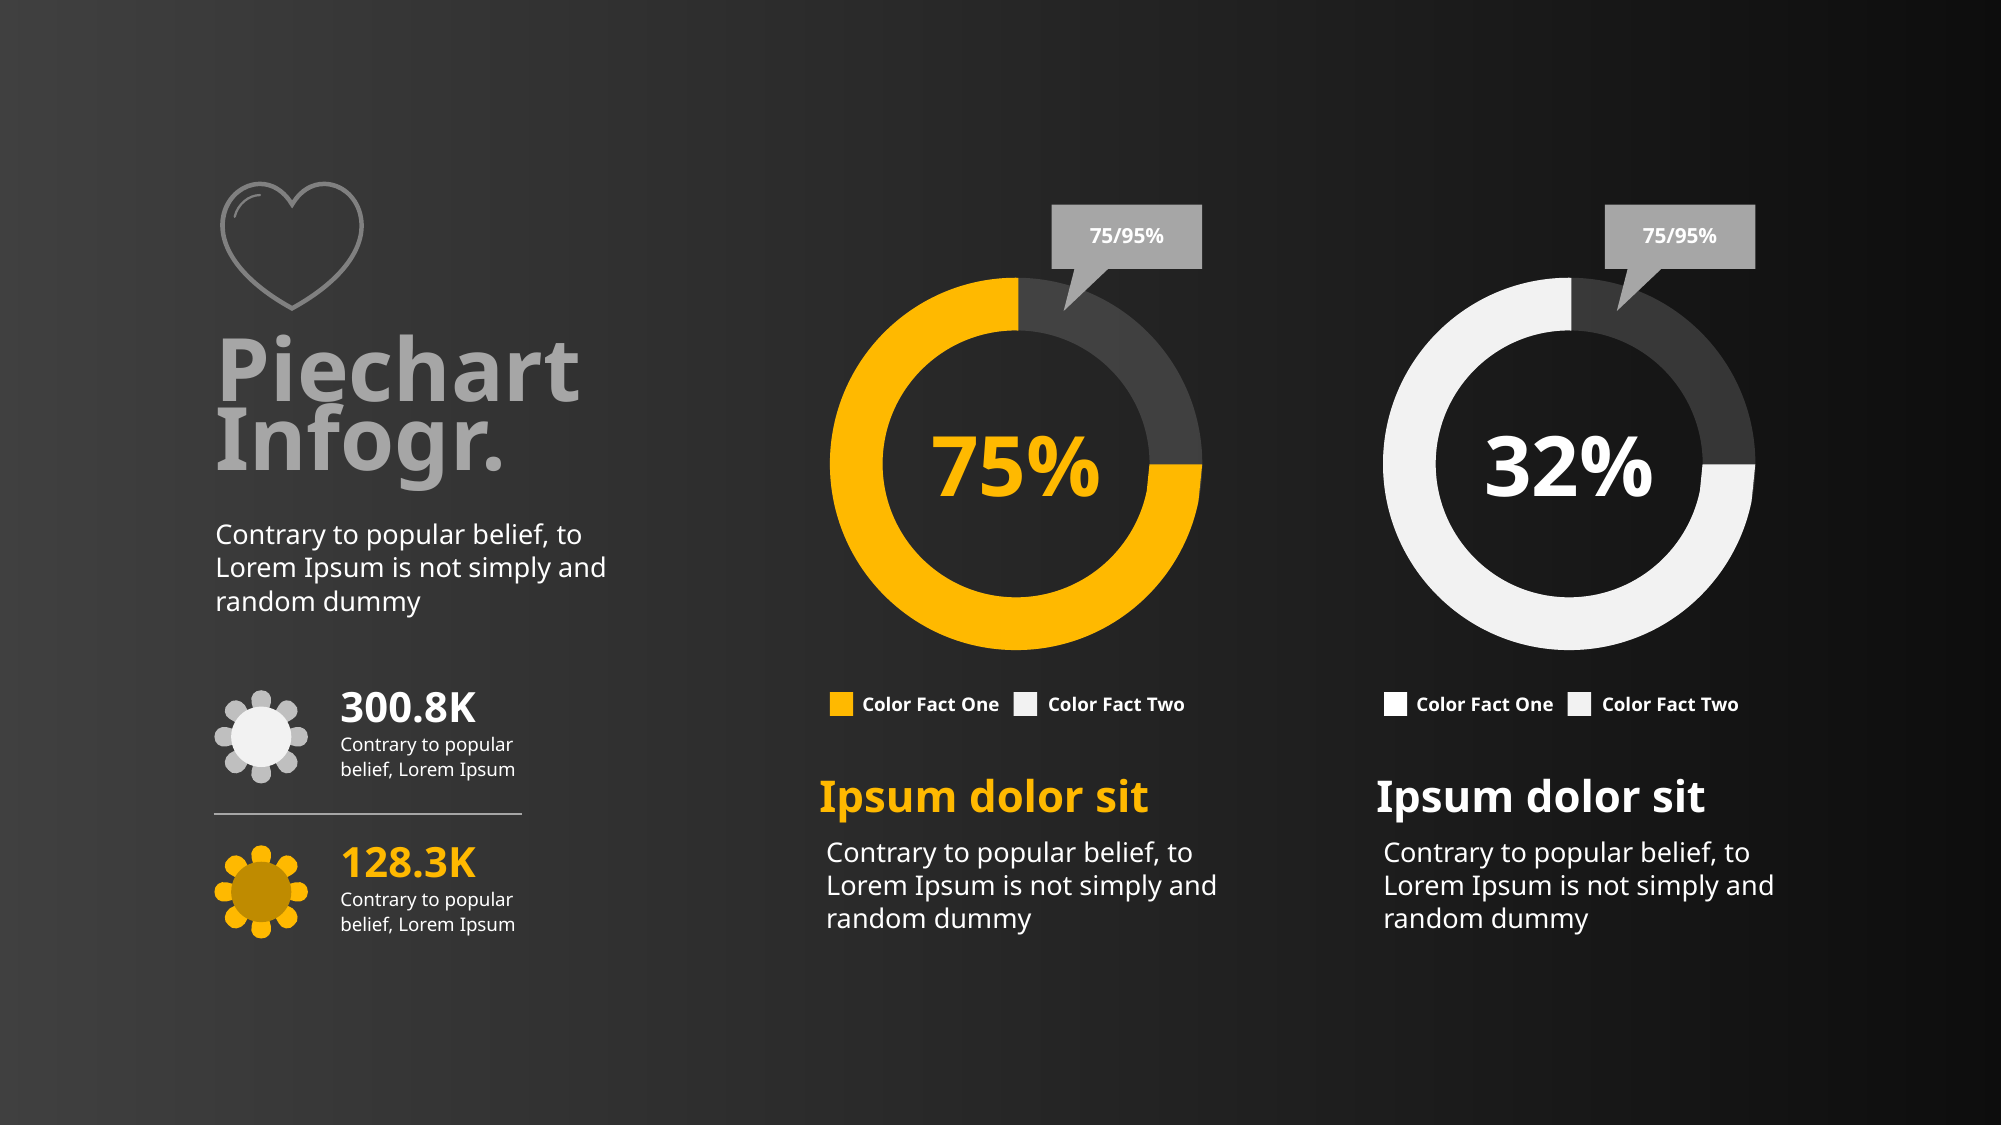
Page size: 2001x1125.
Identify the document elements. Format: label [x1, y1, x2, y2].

text_box [200, 181, 1804, 944]
text_box [0, 0, 2000, 1125]
